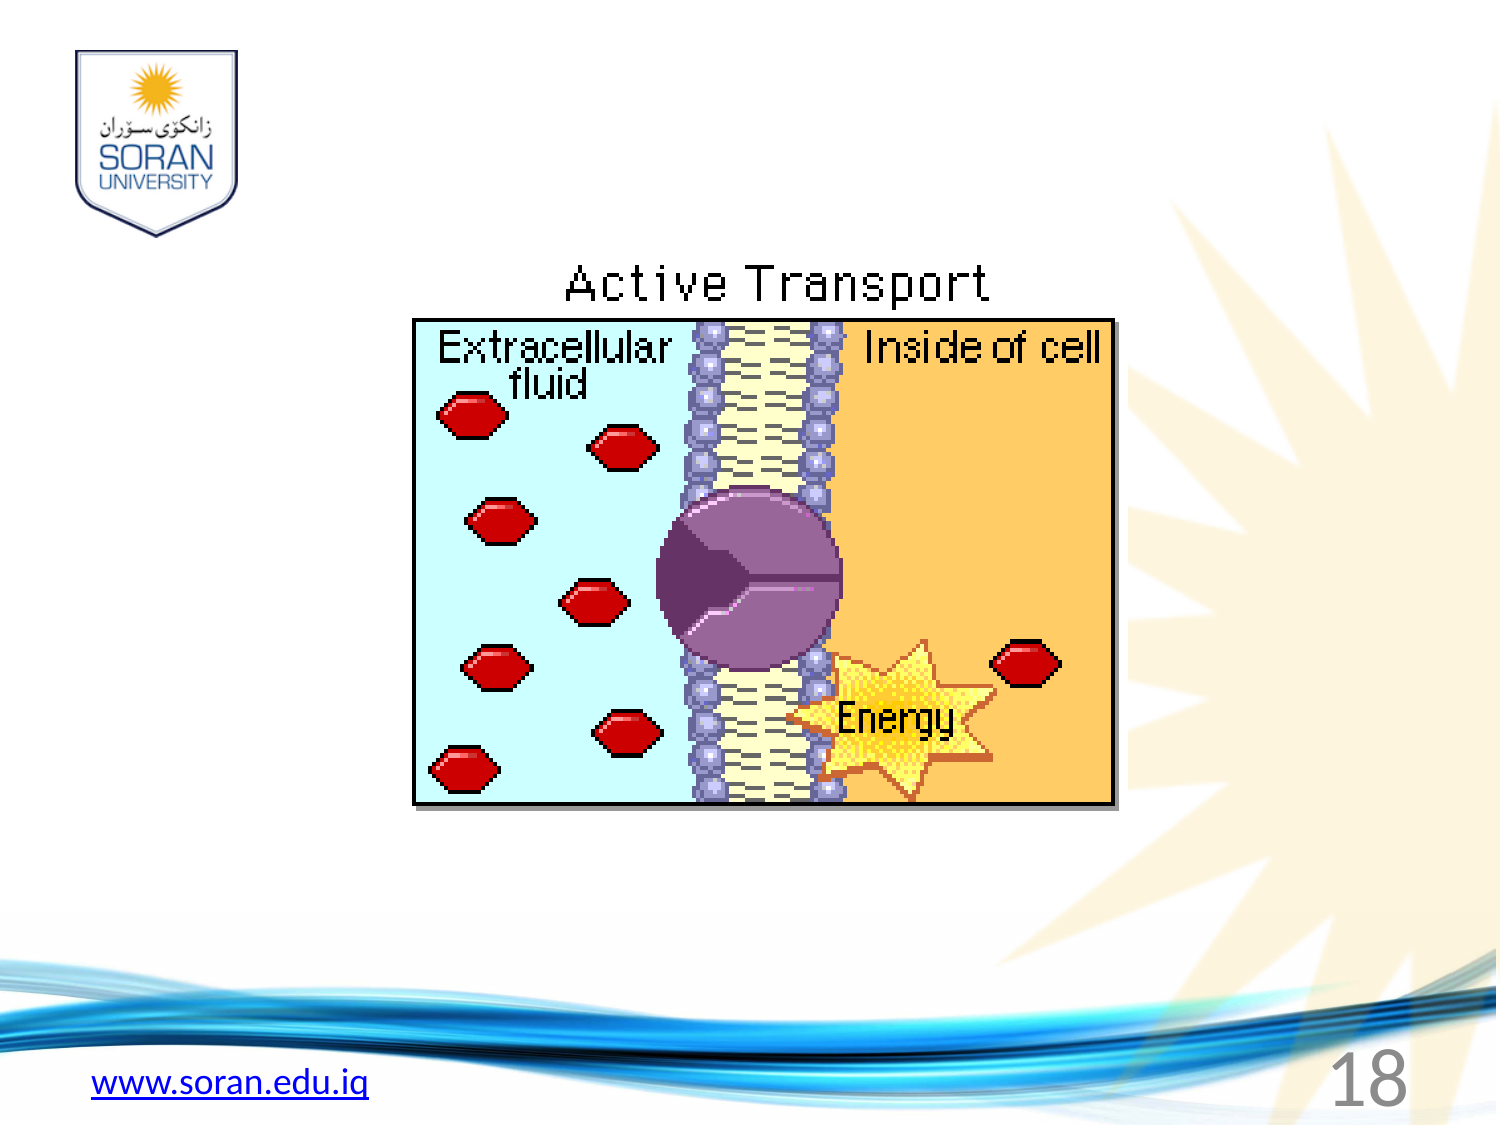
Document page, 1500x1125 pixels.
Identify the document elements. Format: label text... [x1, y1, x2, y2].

slide_number 18 [1074, 1042, 1425, 1103]
picture [75, 50, 238, 238]
picture [0, 99, 1500, 1125]
